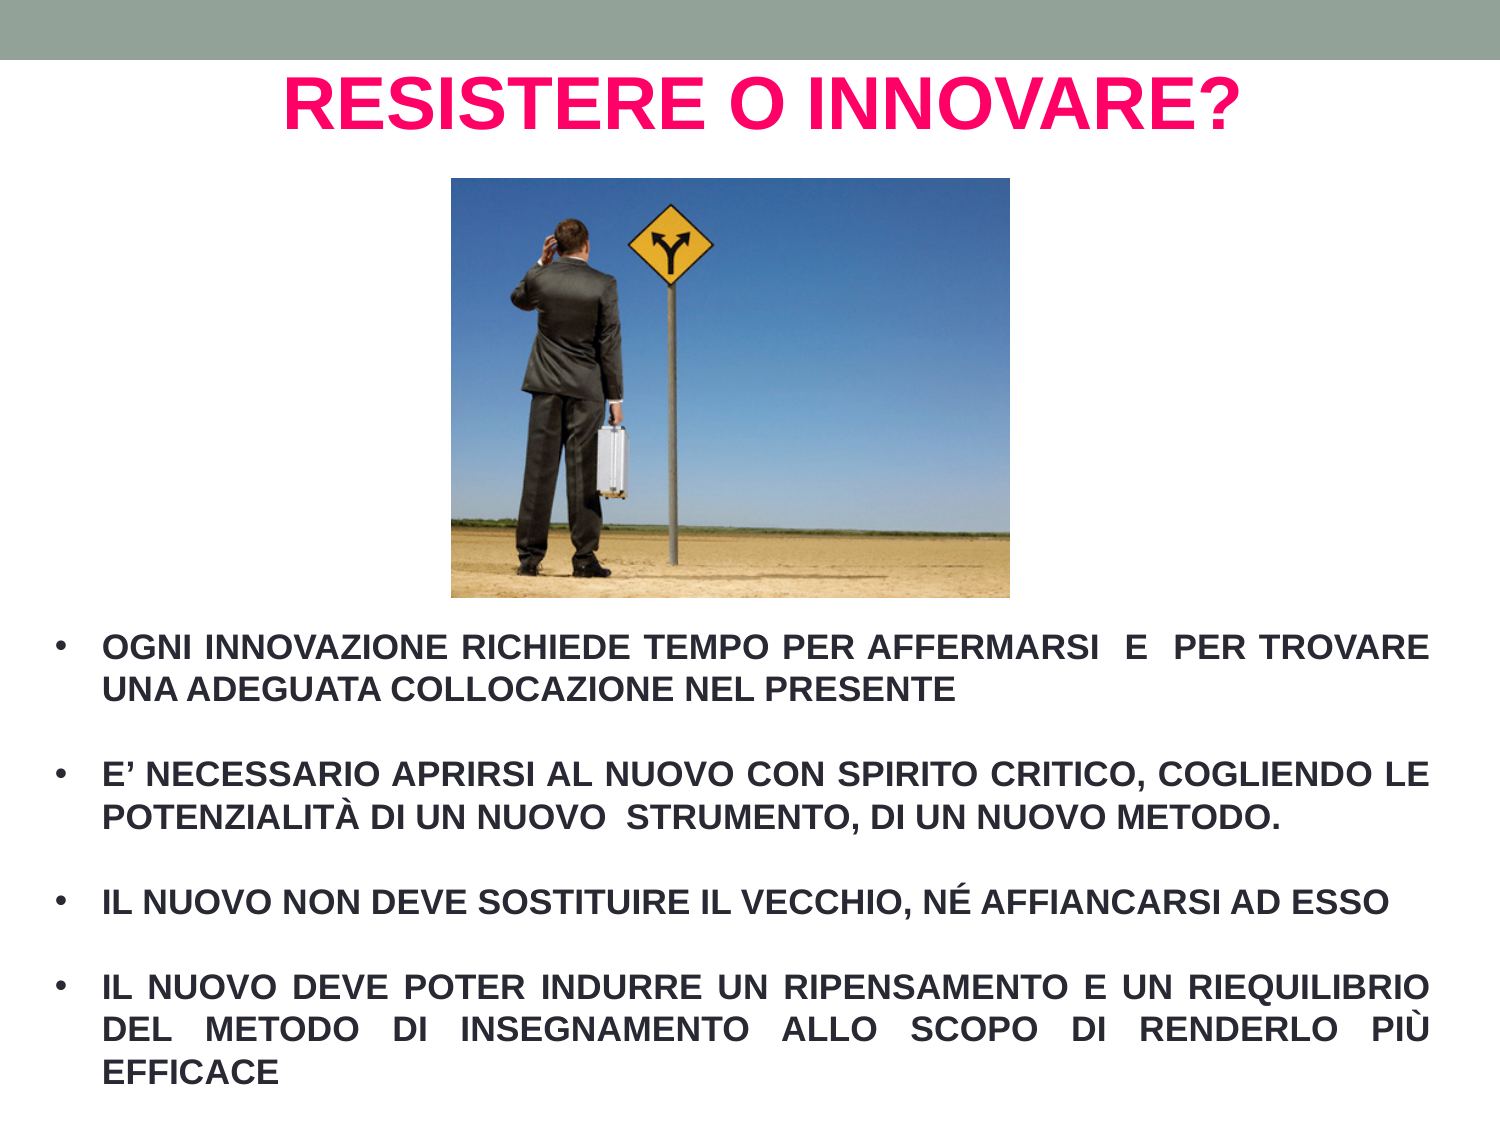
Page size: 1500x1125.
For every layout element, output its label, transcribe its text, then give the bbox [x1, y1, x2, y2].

picture [450, 177, 1011, 598]
text_box RESISTERE O INNOVARE? [267, 47, 1280, 152]
text_box Ogni innovazione richiede tempo per affermarsi e per trovare una adeguata collocazione nel presente E’ necessario aprirsi al nuovo con spirito critico, cogliendo le potenzialità di un nuovo strumento, di un nuovo metodo. Il nuovo non deve sostituire il vecchio, né affiancarsi ad esso Il nuovo deve poter indurre un ripensamento e un riequilibrio del metodo di insegnamento allo scopo di renderlo più efficace [40, 616, 1446, 1099]
